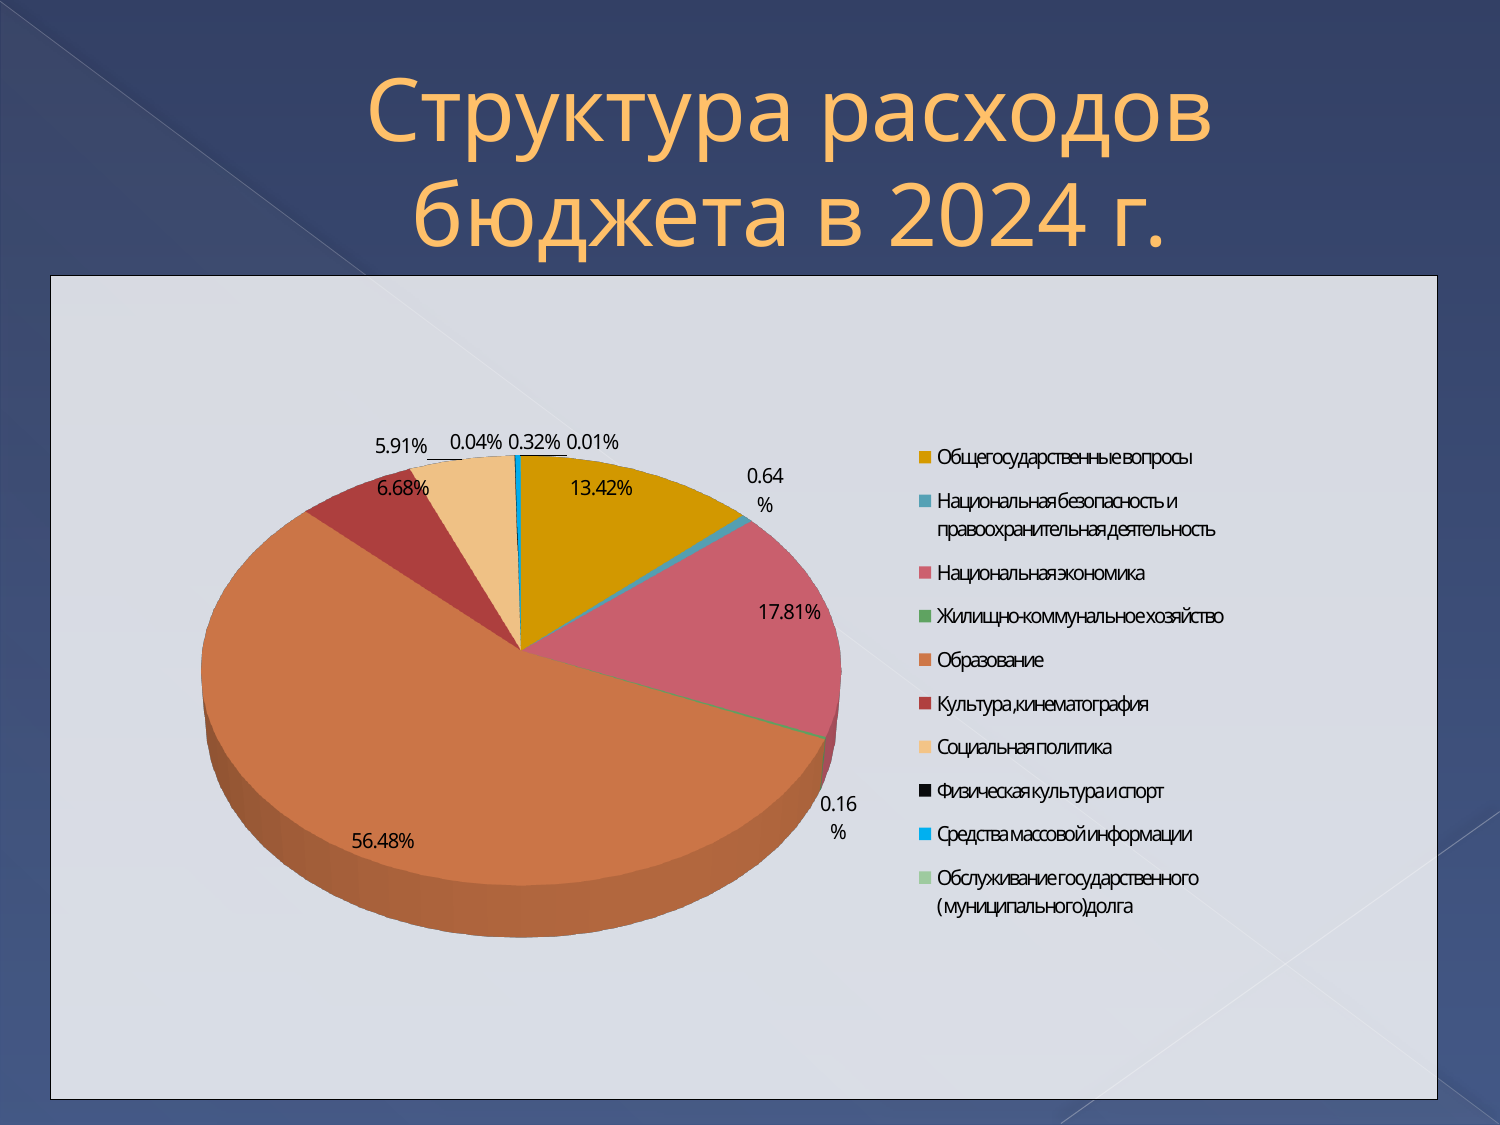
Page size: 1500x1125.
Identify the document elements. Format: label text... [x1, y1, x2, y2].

title Структура расходов бюджета в 2024 г. [75, 43, 1425, 262]
chart [49, 274, 1438, 1101]
